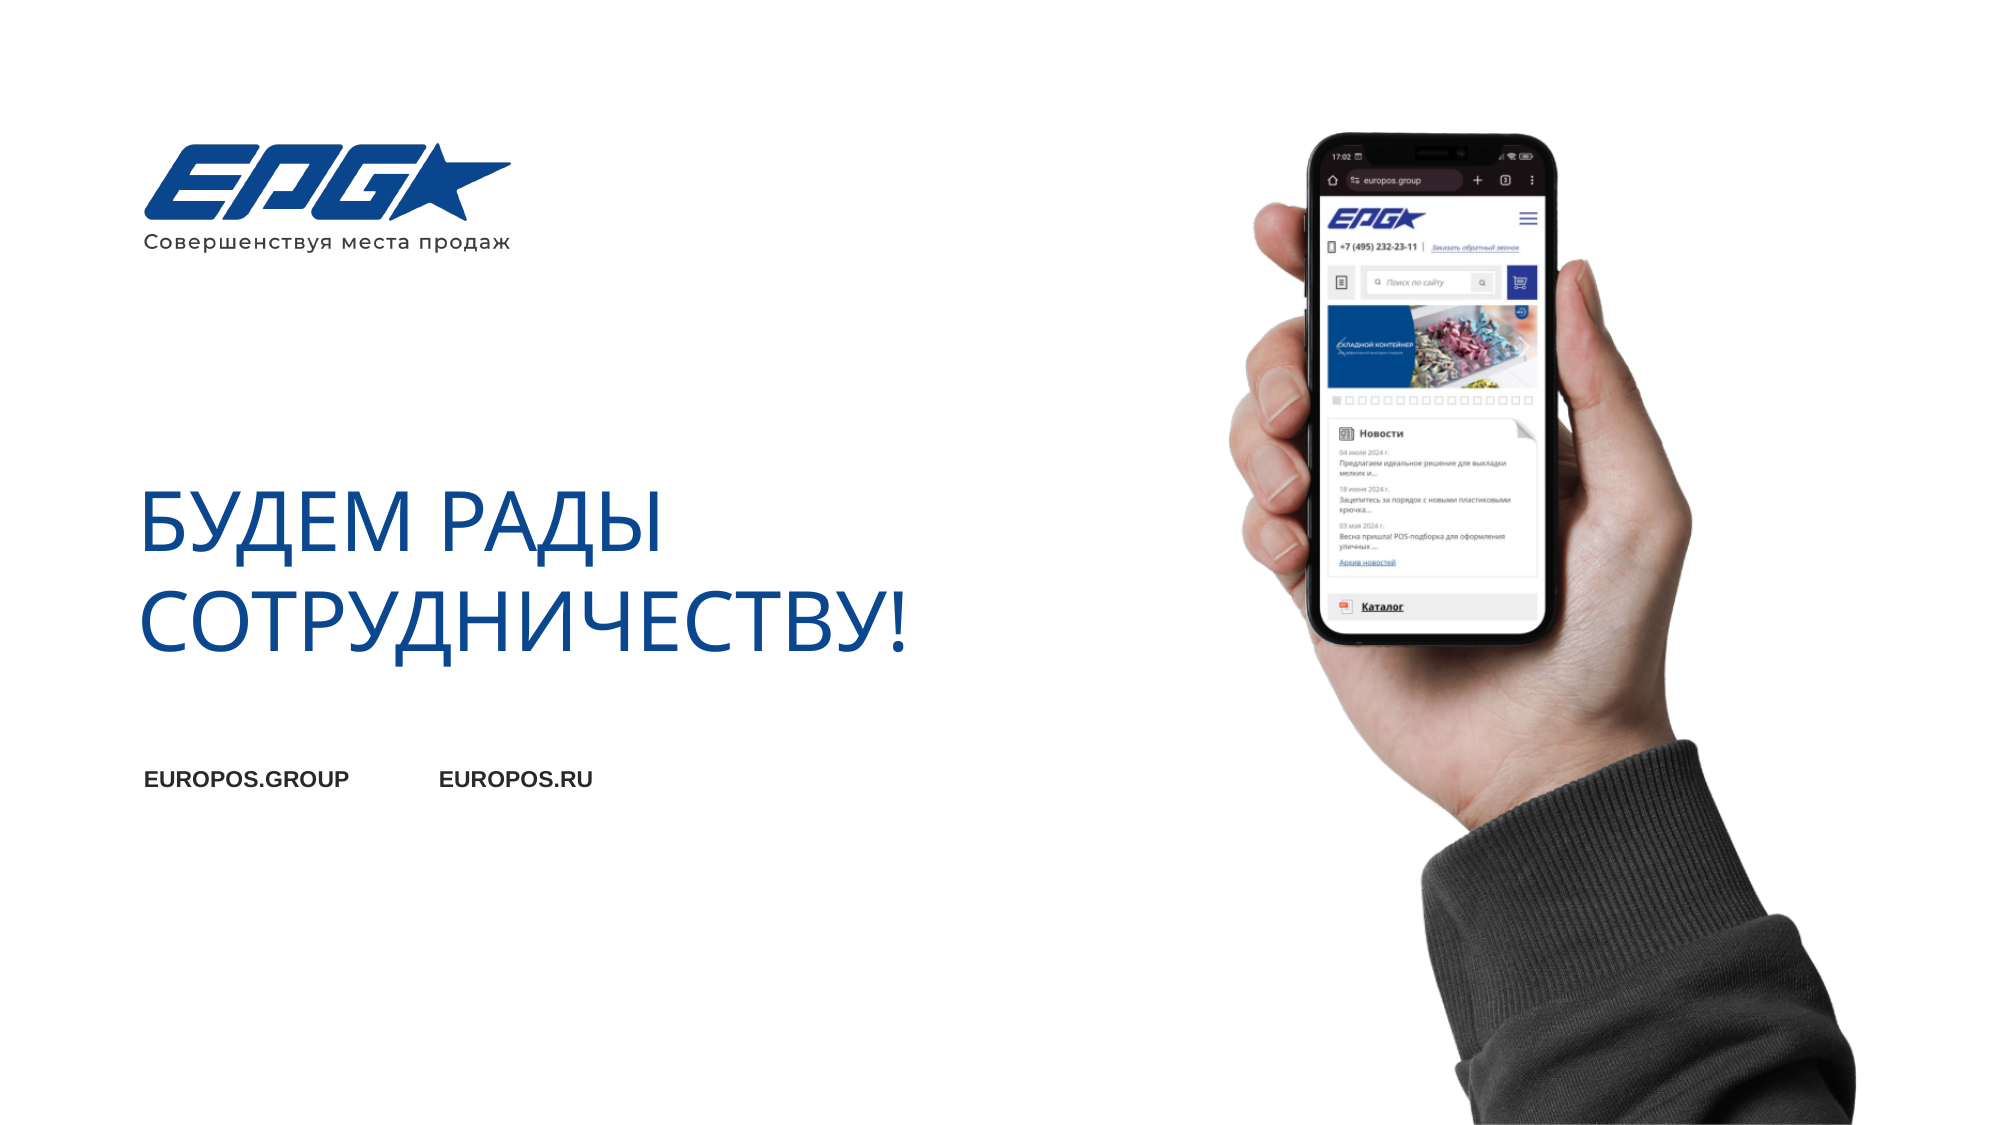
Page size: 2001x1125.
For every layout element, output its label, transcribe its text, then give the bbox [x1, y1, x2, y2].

text_box EUROPOS.GROUP [137, 758, 389, 799]
picture [1228, 131, 1857, 1125]
text_box EUROPOS.RU [432, 758, 638, 799]
picture [142, 142, 512, 253]
text_box БУДЕМ РАДЫ СОТРУДНИЧЕСТВУ! [123, 461, 1109, 676]
